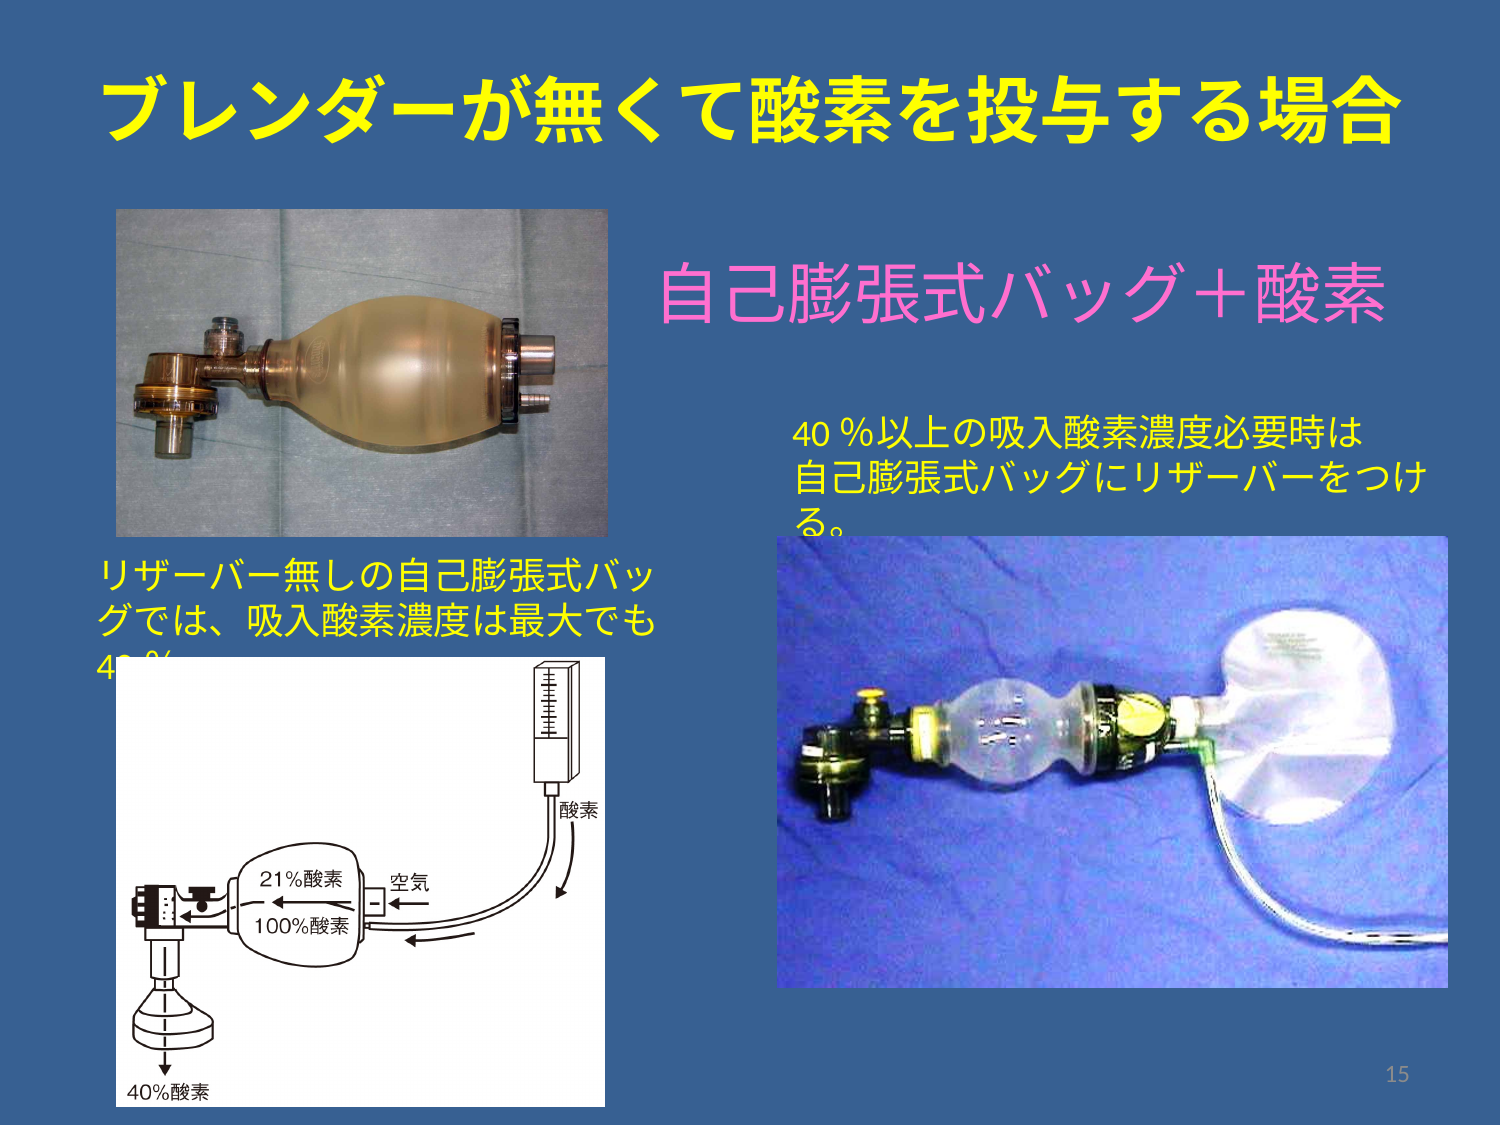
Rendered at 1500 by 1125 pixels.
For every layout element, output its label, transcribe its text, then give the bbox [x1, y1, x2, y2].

text_box 自己膨張式バッグ＋酸素 [639, 244, 1403, 340]
picture [116, 656, 605, 1108]
title ブレンダーが無くて酸素を投与する場合 [75, 14, 1425, 203]
text_box 40％以上の吸入酸素濃度必要時は 自己膨張式バッグにリザーバーをつける。 [777, 401, 1459, 597]
text_box リザーバー無しの自己膨張式バッグでは、吸入酸素濃度は最大でも40％ [81, 544, 711, 695]
picture [116, 209, 609, 538]
slide_number 15 [1074, 1042, 1425, 1103]
picture [776, 536, 1448, 989]
